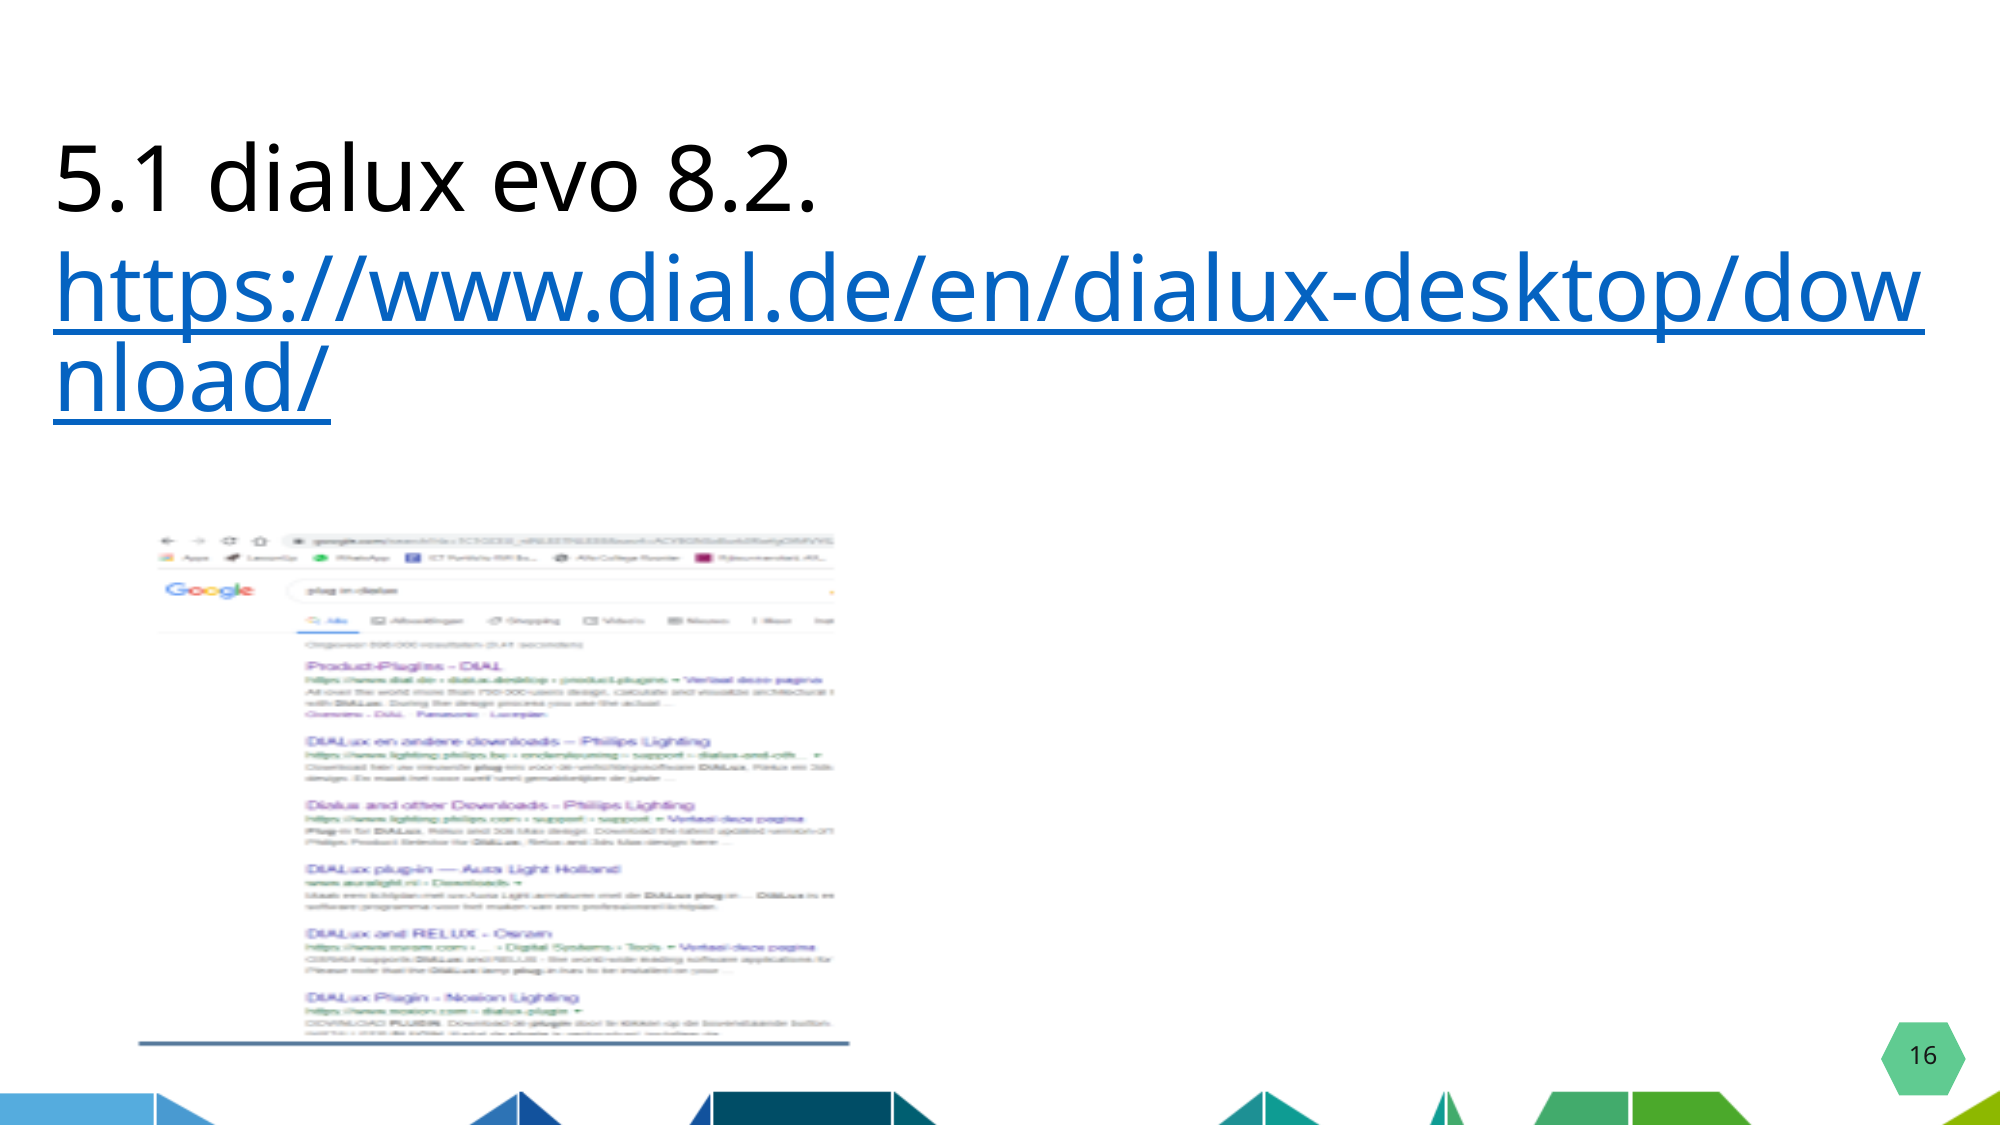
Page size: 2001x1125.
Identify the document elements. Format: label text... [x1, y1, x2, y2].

slide_number 16 [1884, 1026, 1962, 1087]
title 5.1 dialux evo 8.2. https://www.dial.de/en/dialux-desktop/download/ [38, 38, 1962, 439]
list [121, 516, 870, 1057]
picture [0, 1086, 2000, 1125]
